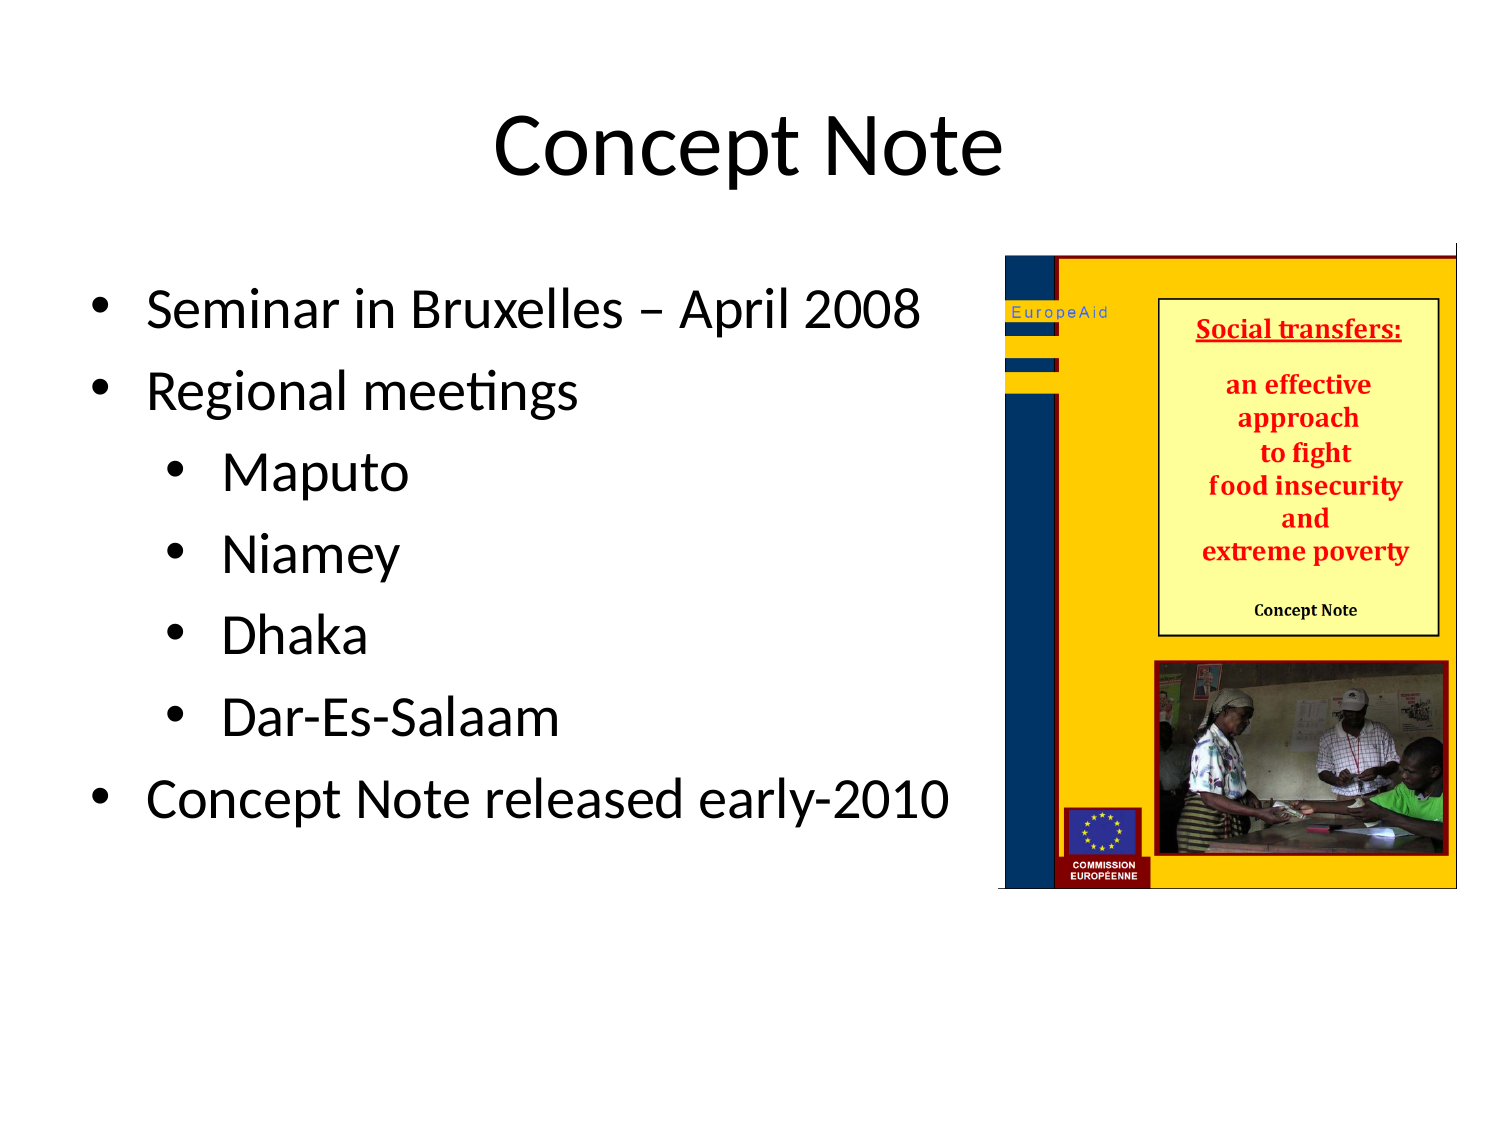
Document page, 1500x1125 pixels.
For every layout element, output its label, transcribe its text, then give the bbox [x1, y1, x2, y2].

list Seminar in Bruxelles – April 2008 Regional meetings Maputo Niamey Dhaka Dar-Es-Salaam Concept Note released early-2010 [75, 262, 1425, 1005]
picture [997, 243, 1457, 889]
title Concept Note [75, 45, 1425, 233]
